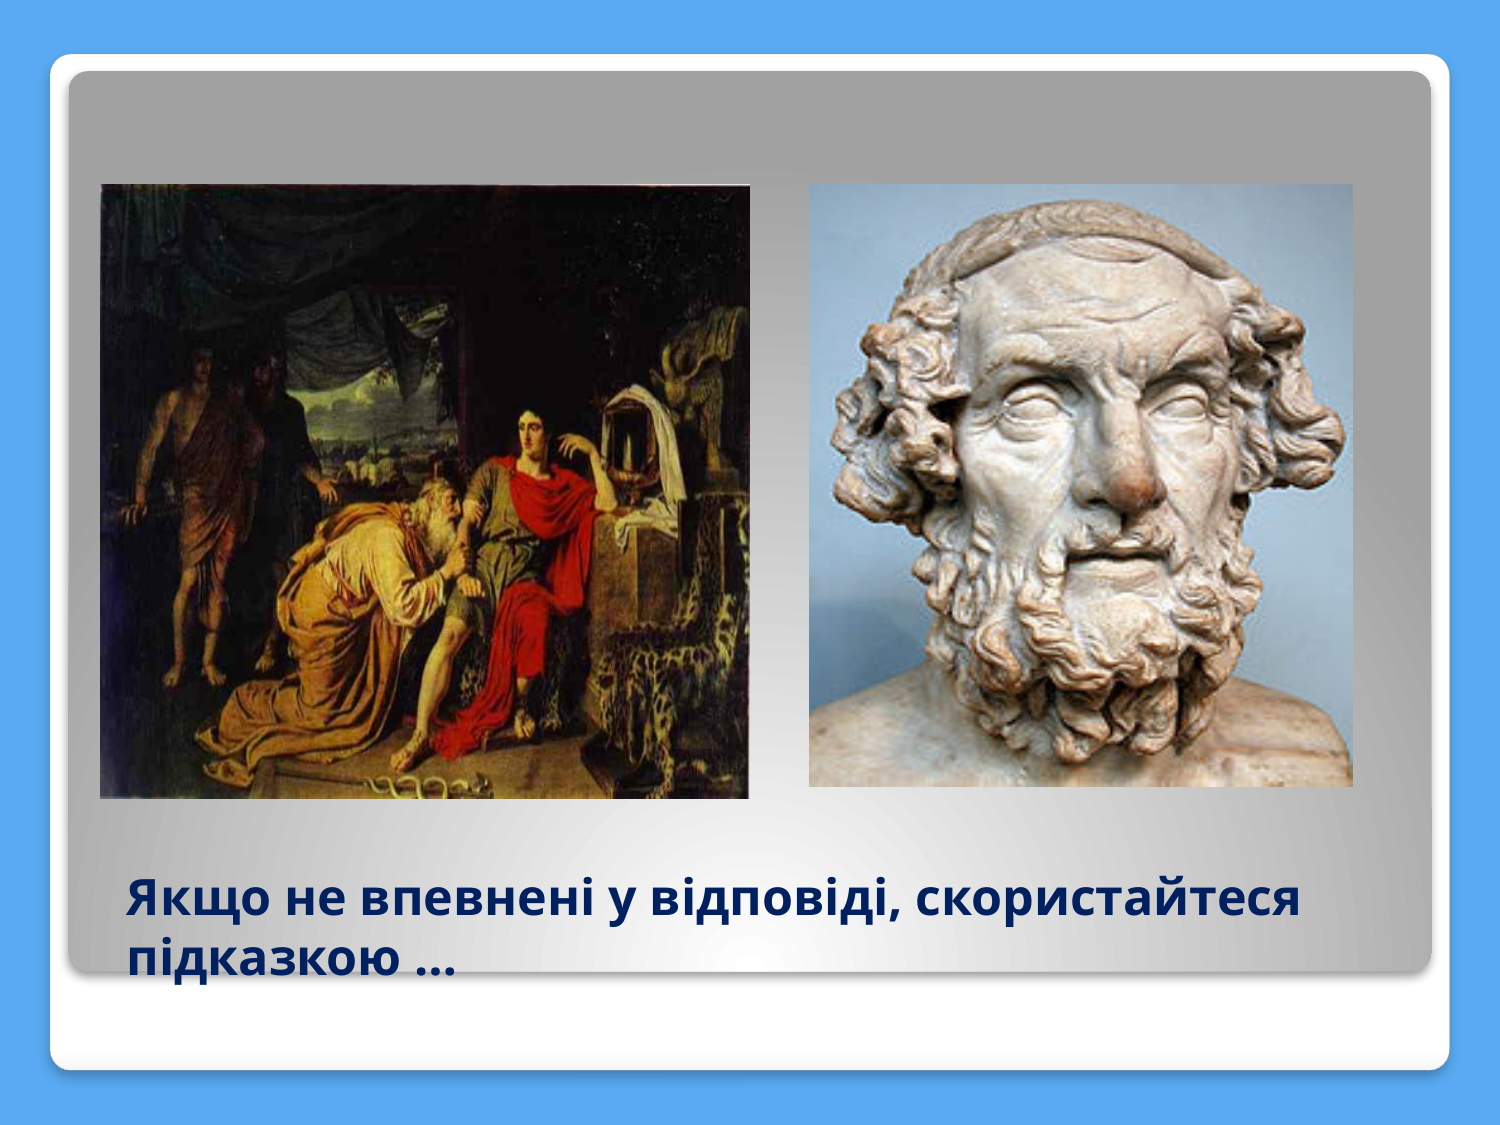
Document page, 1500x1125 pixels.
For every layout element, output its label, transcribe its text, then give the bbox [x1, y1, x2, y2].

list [100, 184, 751, 799]
picture [808, 184, 1353, 788]
title Якщо не впевнені у відповіді, скористайтеся підказкою … [112, 857, 1455, 993]
